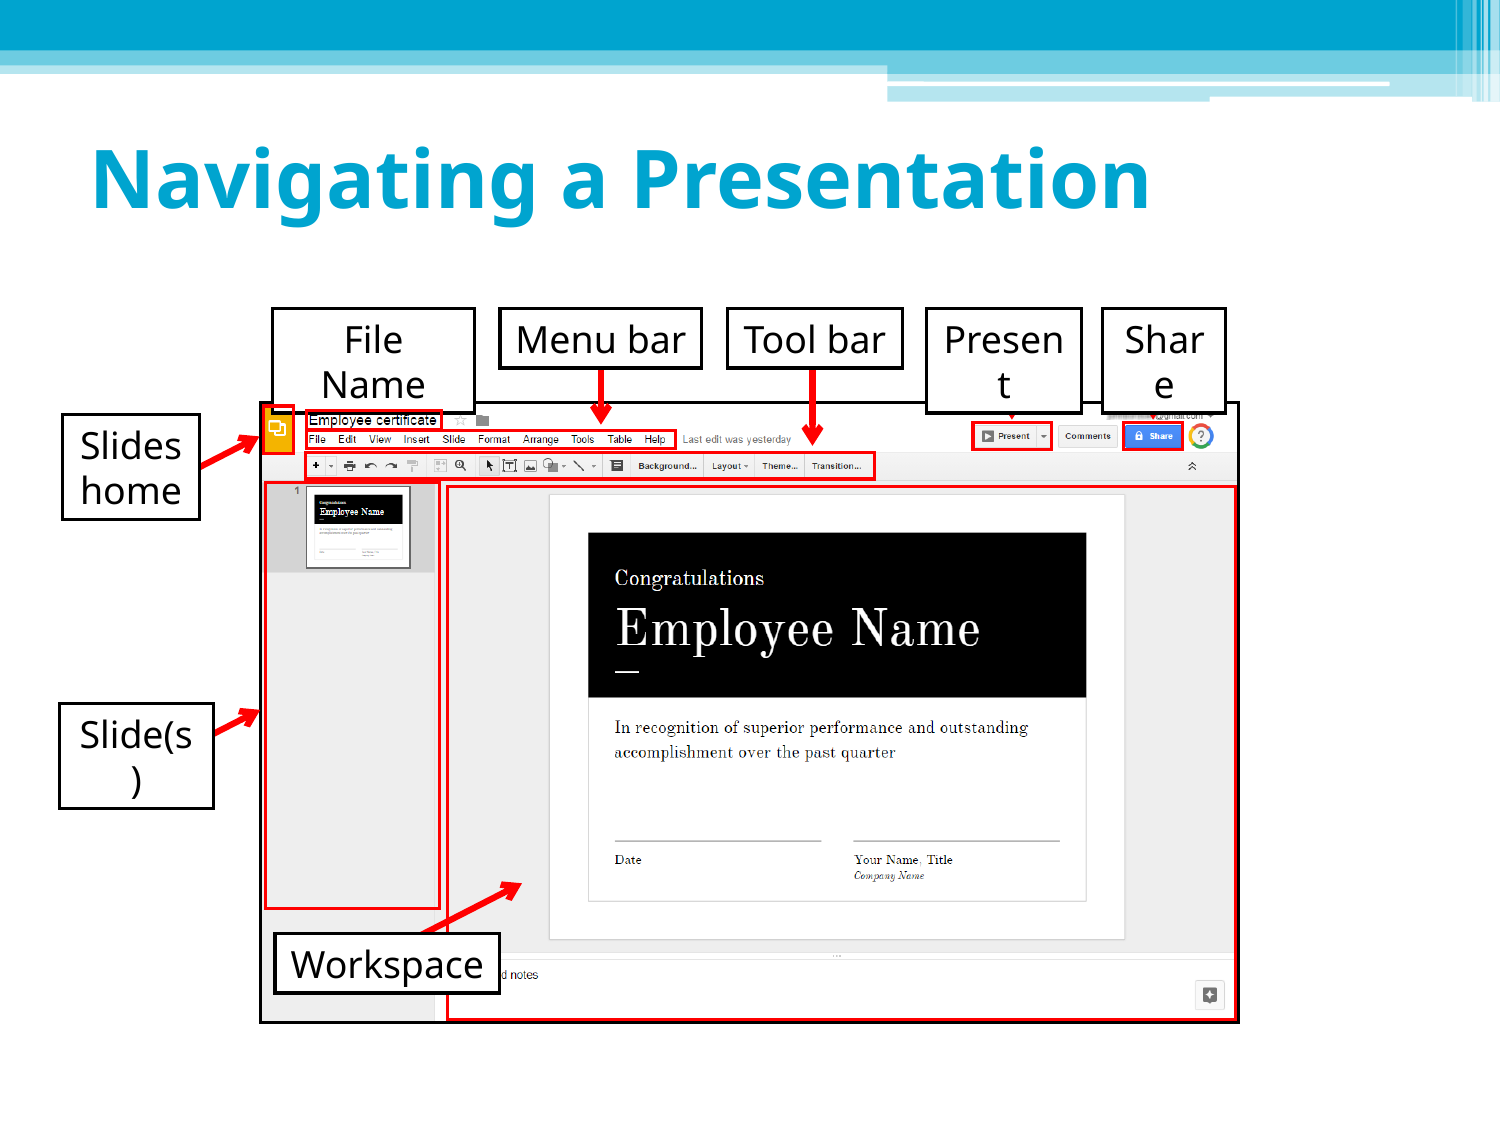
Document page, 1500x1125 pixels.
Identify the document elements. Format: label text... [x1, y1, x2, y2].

text_box Tool bar [727, 308, 903, 368]
text_box Slide(s) [59, 703, 214, 809]
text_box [399, 883, 522, 946]
text_box Menu bar [499, 308, 702, 368]
picture [261, 404, 1237, 1021]
text_box Share [1102, 308, 1226, 404]
text_box Slides home [62, 414, 200, 520]
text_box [137, 436, 260, 499]
text_box Present [926, 308, 1082, 404]
text_box File Name [272, 308, 475, 404]
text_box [174, 709, 261, 754]
title Navigating a Presentation [75, 90, 1418, 263]
